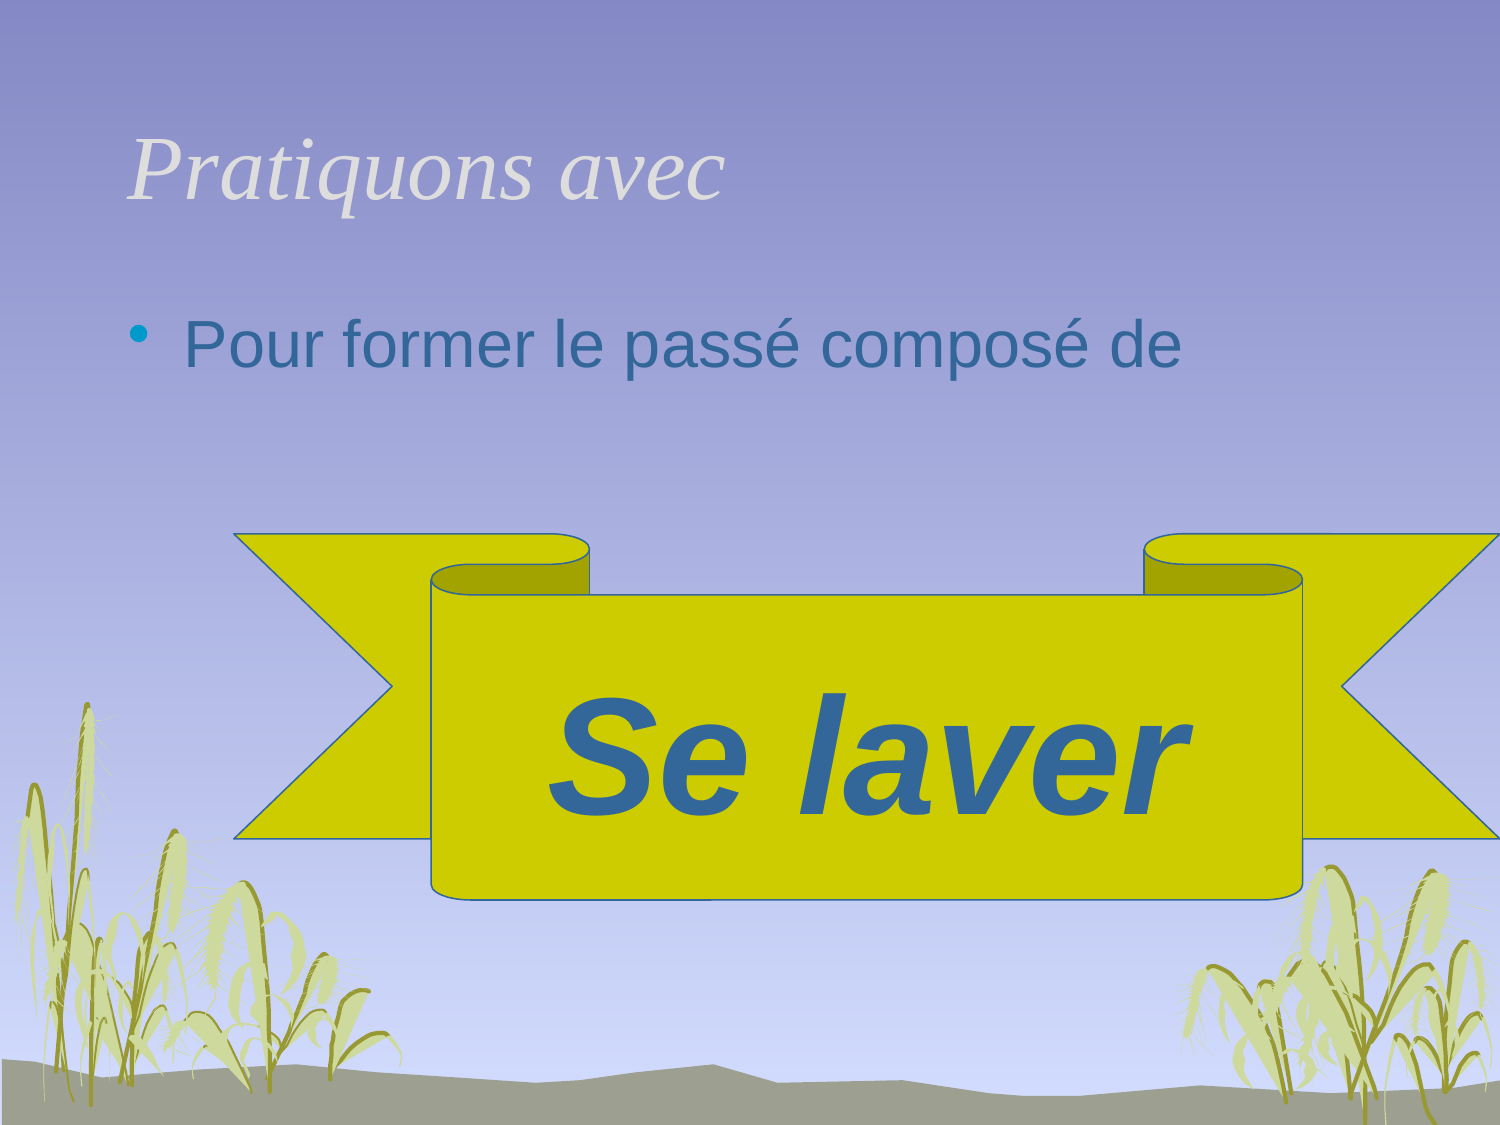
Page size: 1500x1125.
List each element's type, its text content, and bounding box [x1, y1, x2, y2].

title Pratiquons avec [112, 68, 1388, 257]
list Pour former le passé composé de [112, 293, 1388, 969]
text_box Se laver [233, 533, 1500, 901]
